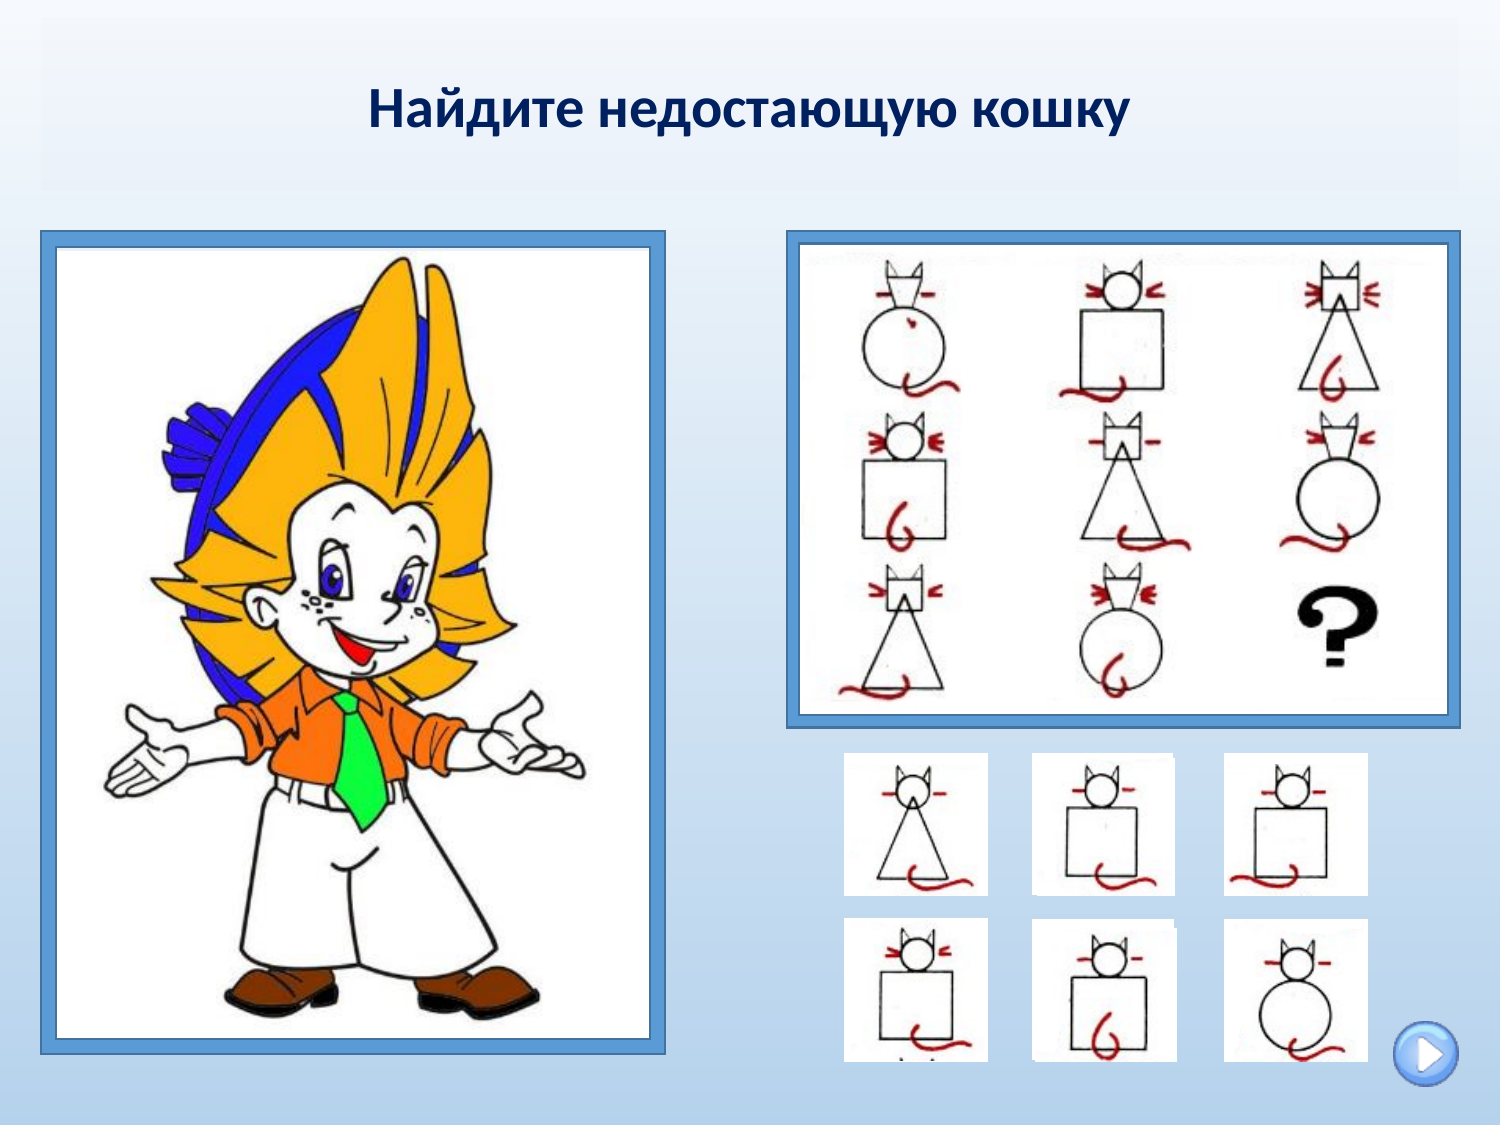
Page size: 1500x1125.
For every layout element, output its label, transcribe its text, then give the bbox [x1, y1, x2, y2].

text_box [1032, 753, 1175, 896]
text_box [40, 230, 666, 1055]
text_box Найдите недостающую кошку [40, 16, 1460, 192]
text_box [1033, 919, 1178, 1062]
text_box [844, 753, 987, 896]
text_box [786, 230, 1461, 729]
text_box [1225, 753, 1367, 896]
picture [41, 251, 665, 1044]
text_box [1224, 920, 1367, 1062]
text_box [844, 919, 987, 1061]
picture [1393, 1021, 1459, 1087]
picture [788, 237, 1454, 720]
